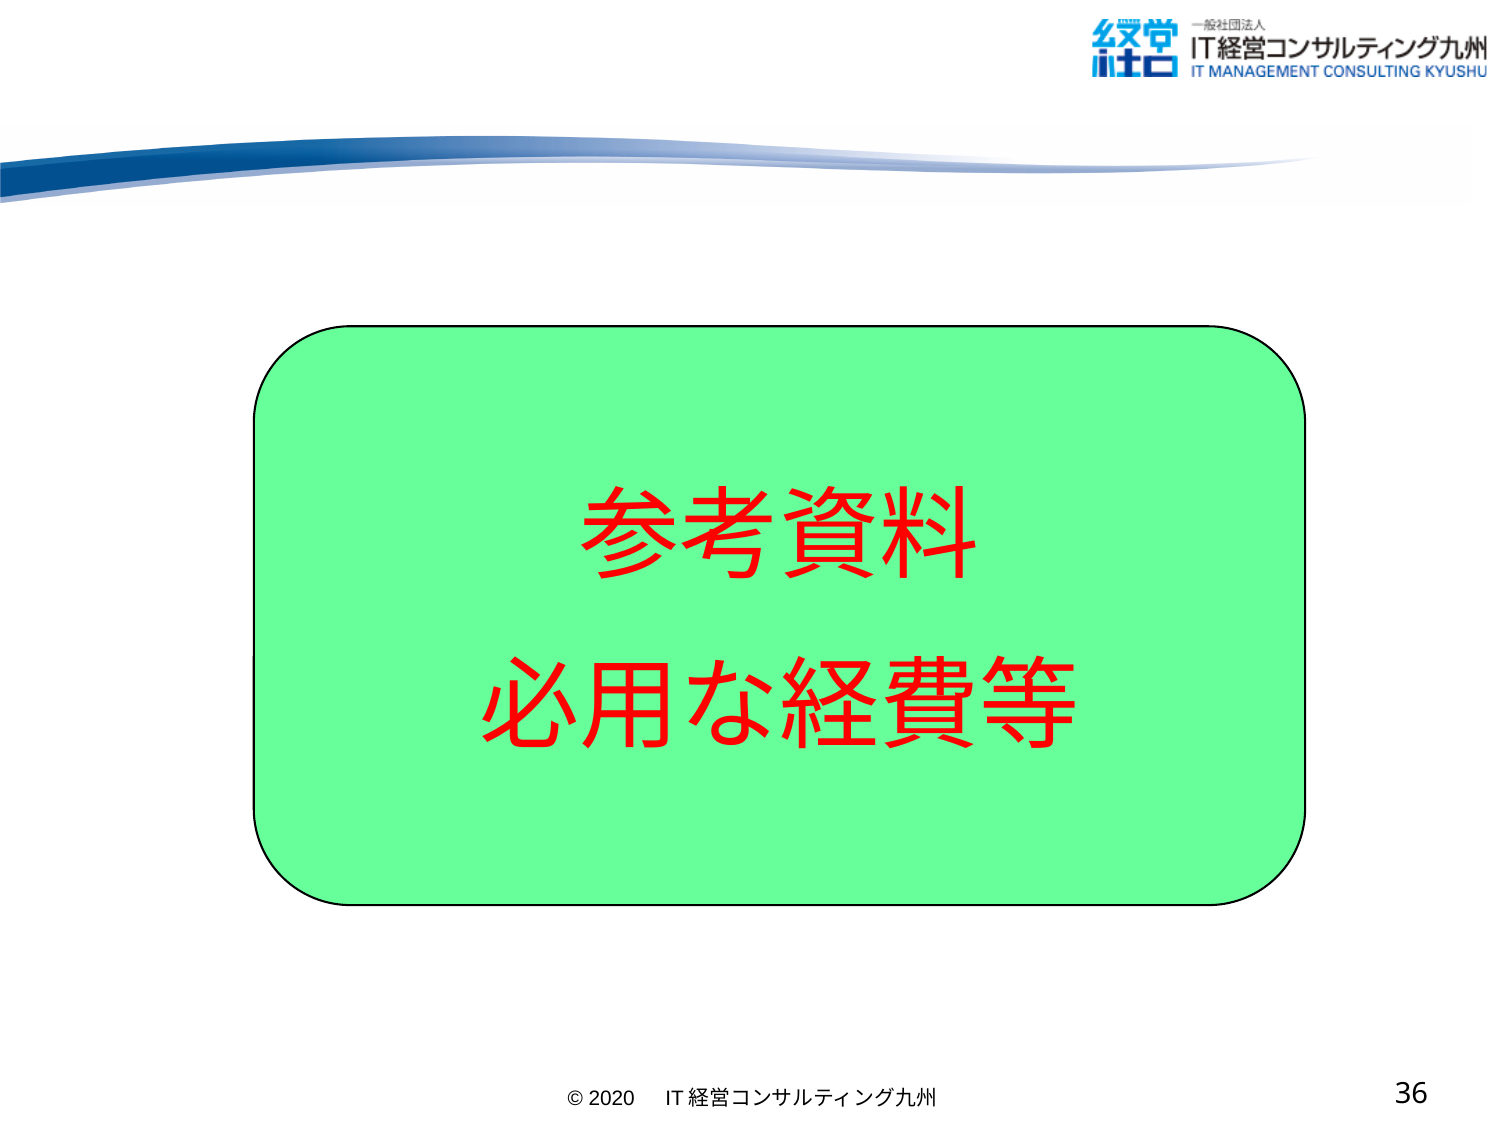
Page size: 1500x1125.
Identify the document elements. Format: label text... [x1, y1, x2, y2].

picture [1, 126, 1470, 206]
text_box 参考資料 必用な経費等 [253, 326, 1306, 906]
title [53, 38, 1386, 121]
slide_number 35 [1329, 1066, 1495, 1120]
